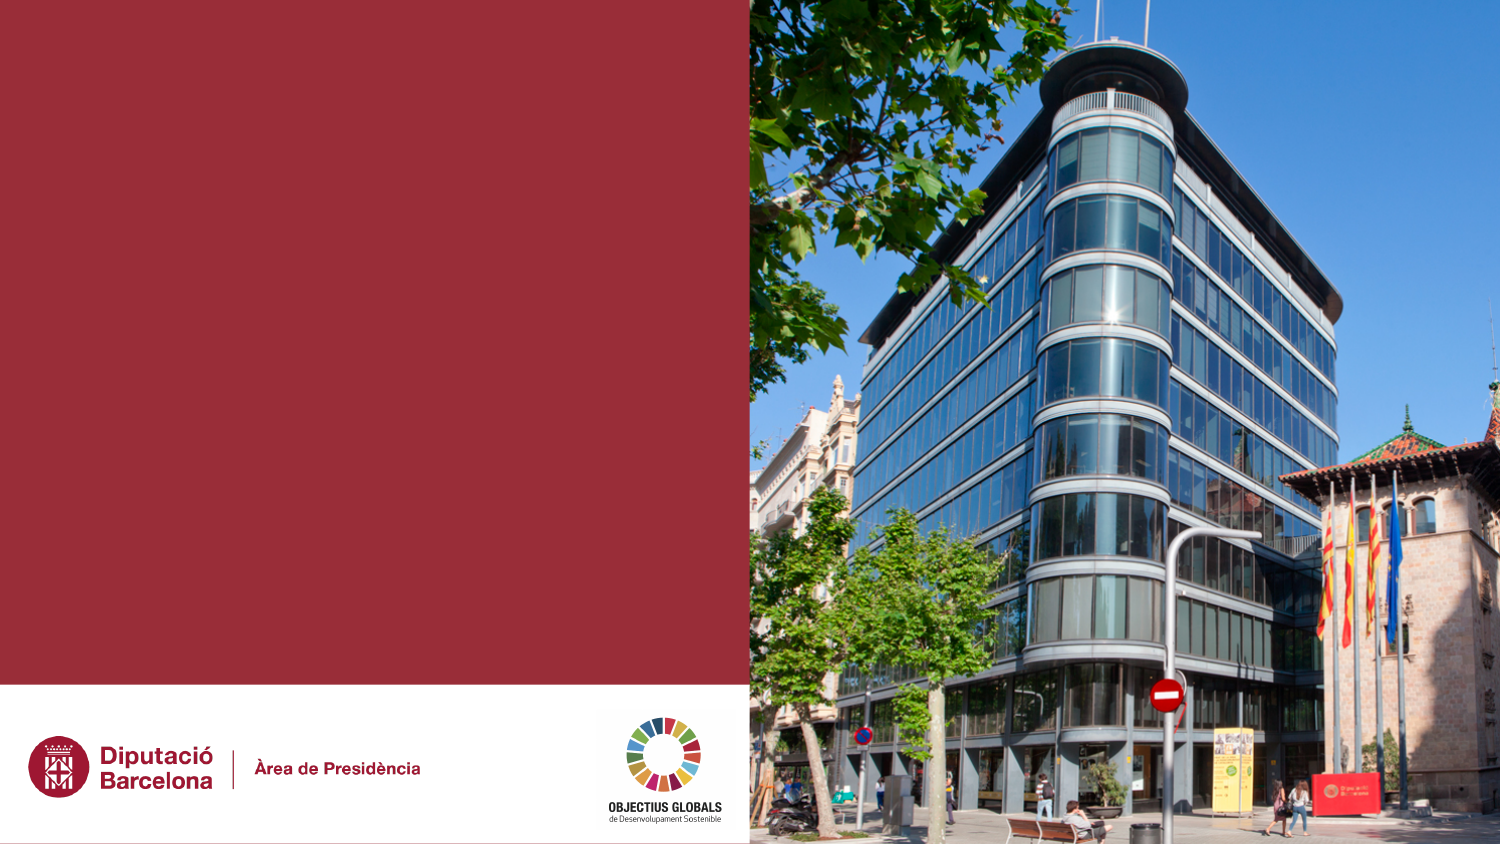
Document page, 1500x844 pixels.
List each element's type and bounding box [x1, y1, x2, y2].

picture [596, 709, 736, 830]
picture [28, 736, 420, 798]
picture [749, 0, 1500, 844]
